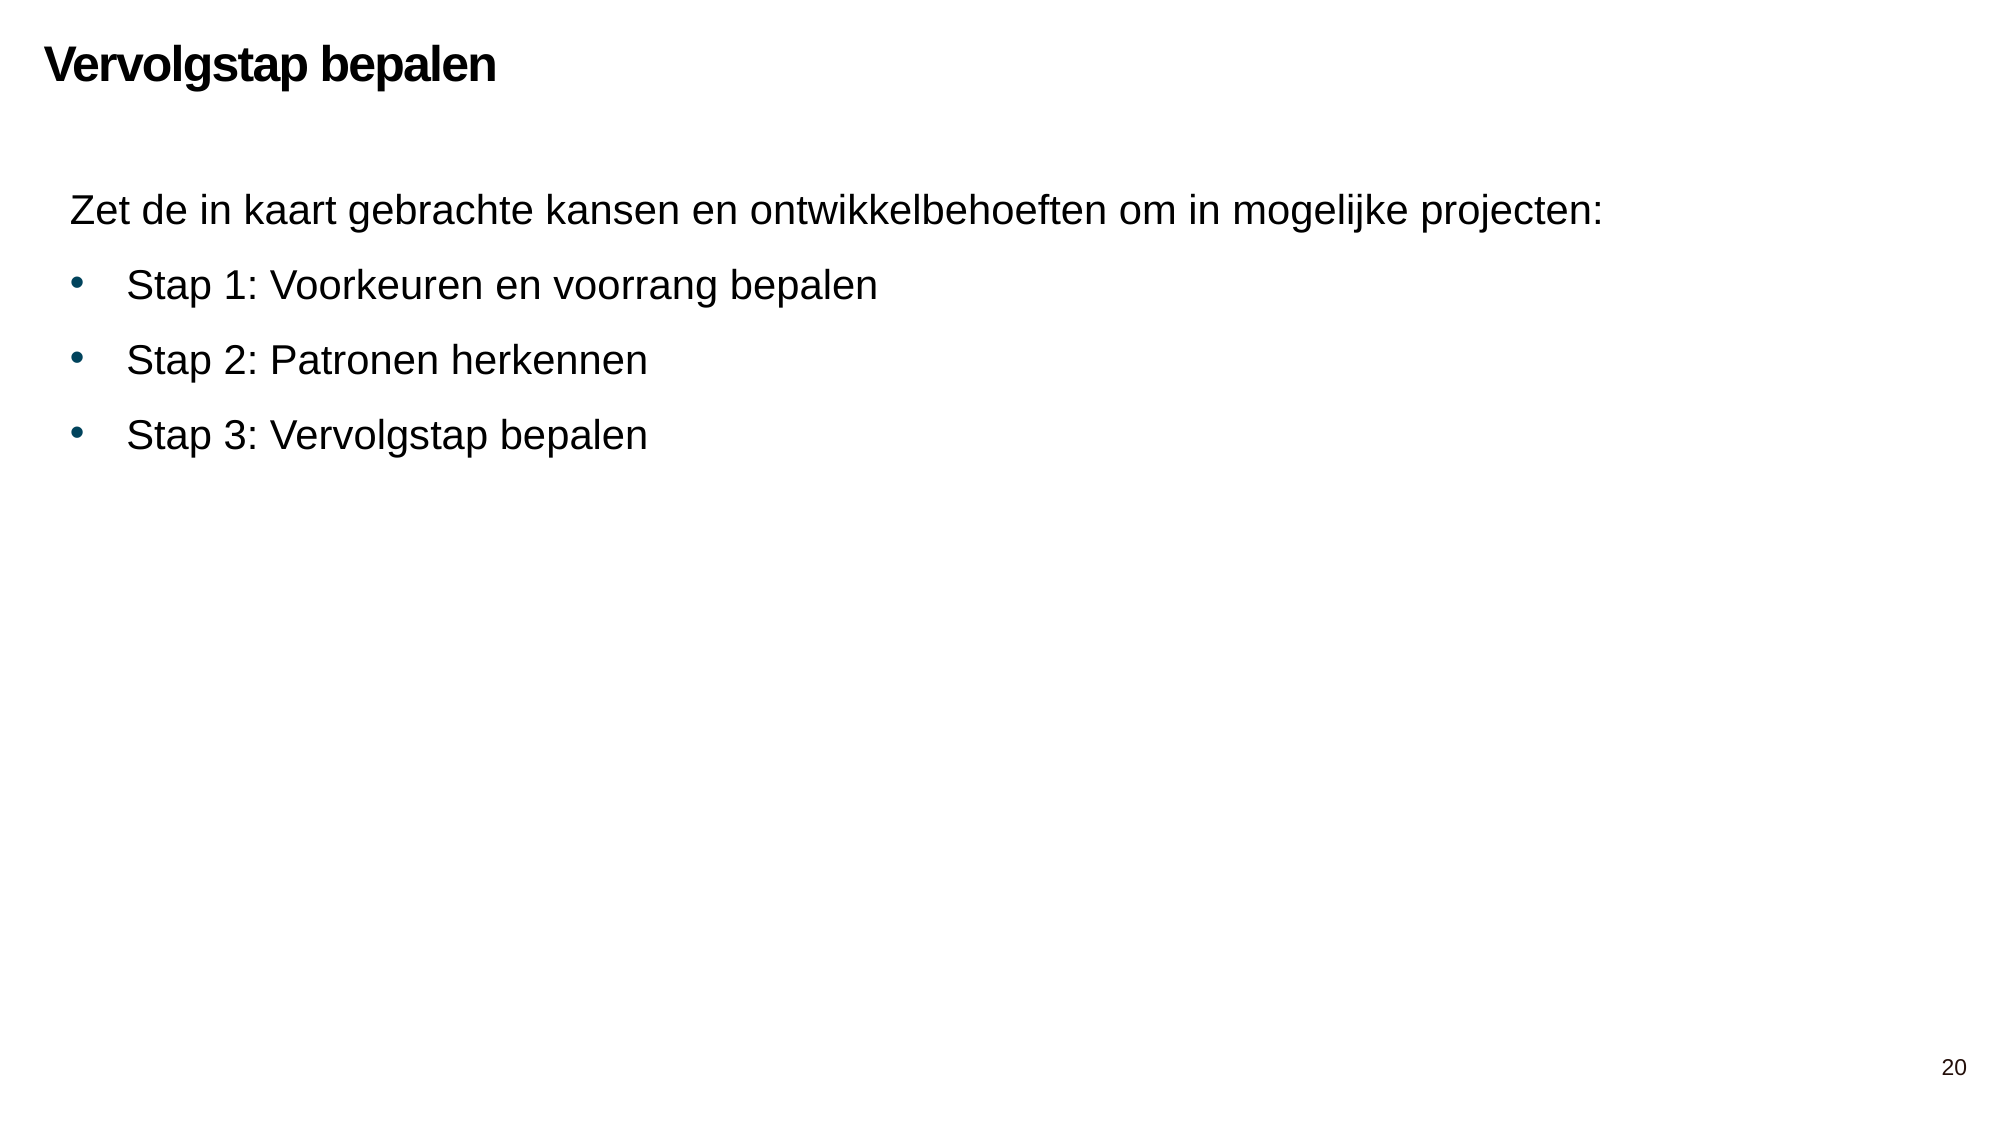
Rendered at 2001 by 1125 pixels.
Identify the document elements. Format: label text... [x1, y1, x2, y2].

text_box Vervolgstap bepalen [35, 34, 1765, 111]
slide_number 20 [1932, 1043, 2000, 1090]
text_box Zet de in kaart gebrachte kansen en ontwikkelbehoeften om in mogelijke projecten: Stap 1: Voorkeuren en voorrang bepalen Stap 2: Patronen herkennen Stap 3: Vervolgstap bepalen [62, 153, 1896, 615]
